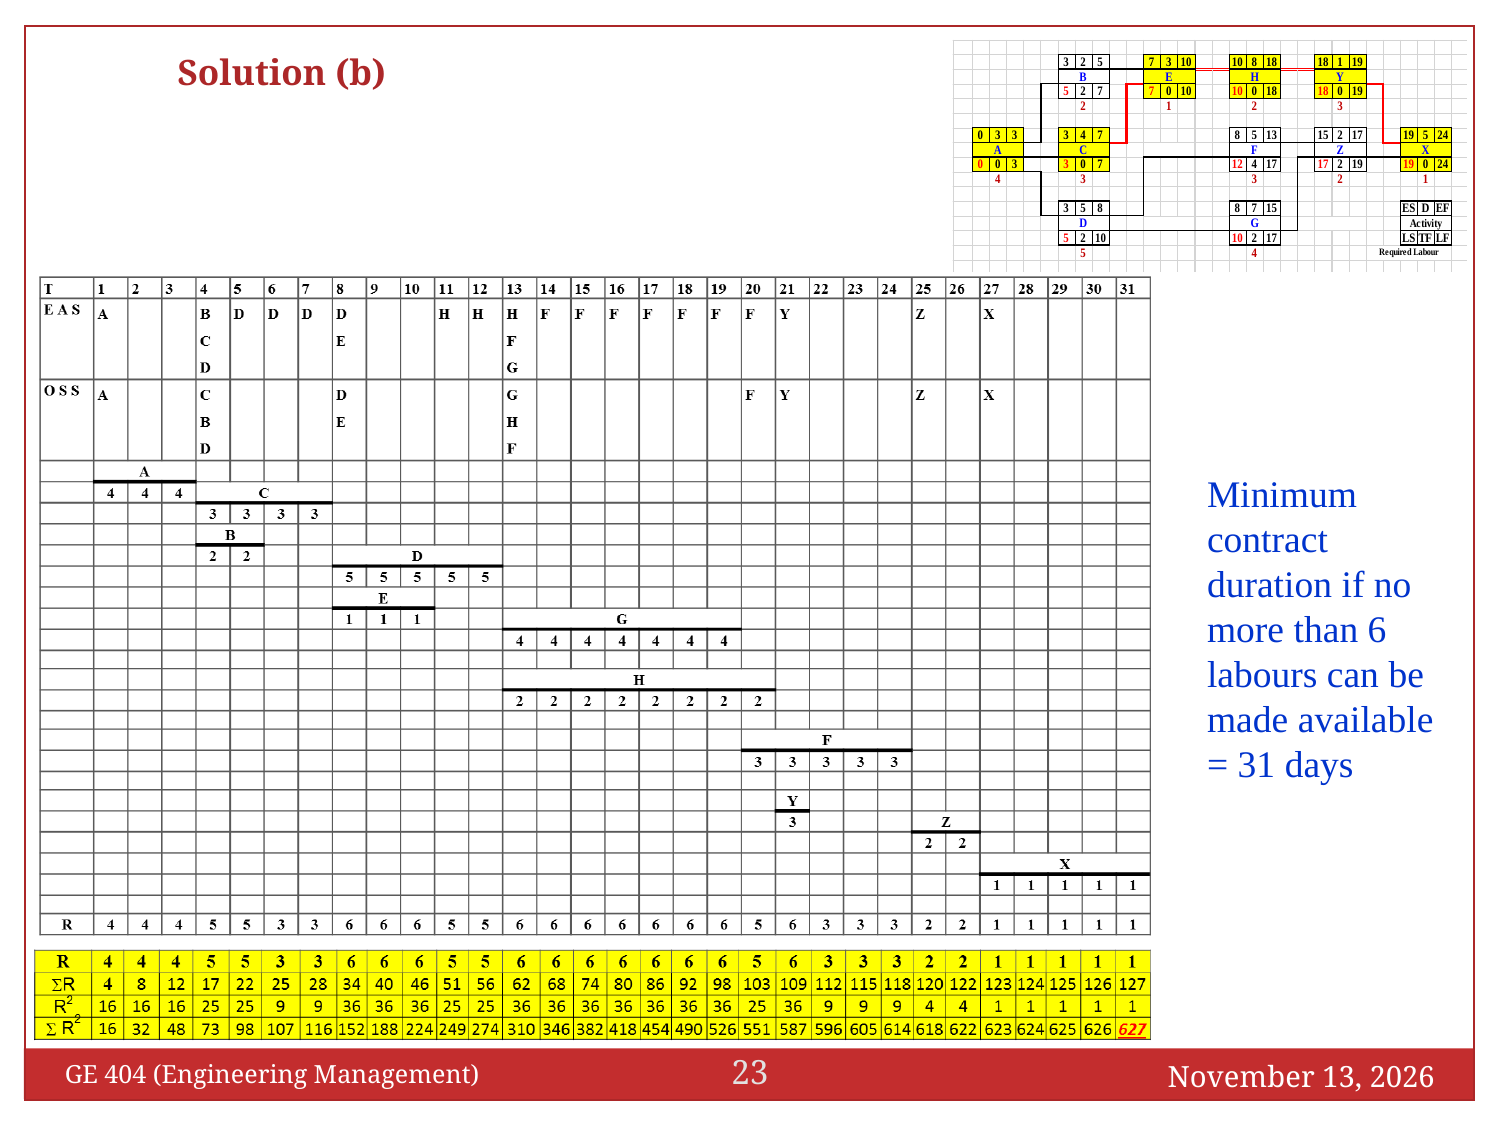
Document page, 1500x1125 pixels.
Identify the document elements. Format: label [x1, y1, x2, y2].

picture [952, 39, 1468, 273]
picture [33, 274, 1154, 1051]
slide_number [950, 1050, 1450, 1111]
text_box [1192, 462, 1468, 793]
slide_number [699, 1051, 800, 1110]
footer [50, 1051, 638, 1112]
title [31, 42, 532, 100]
